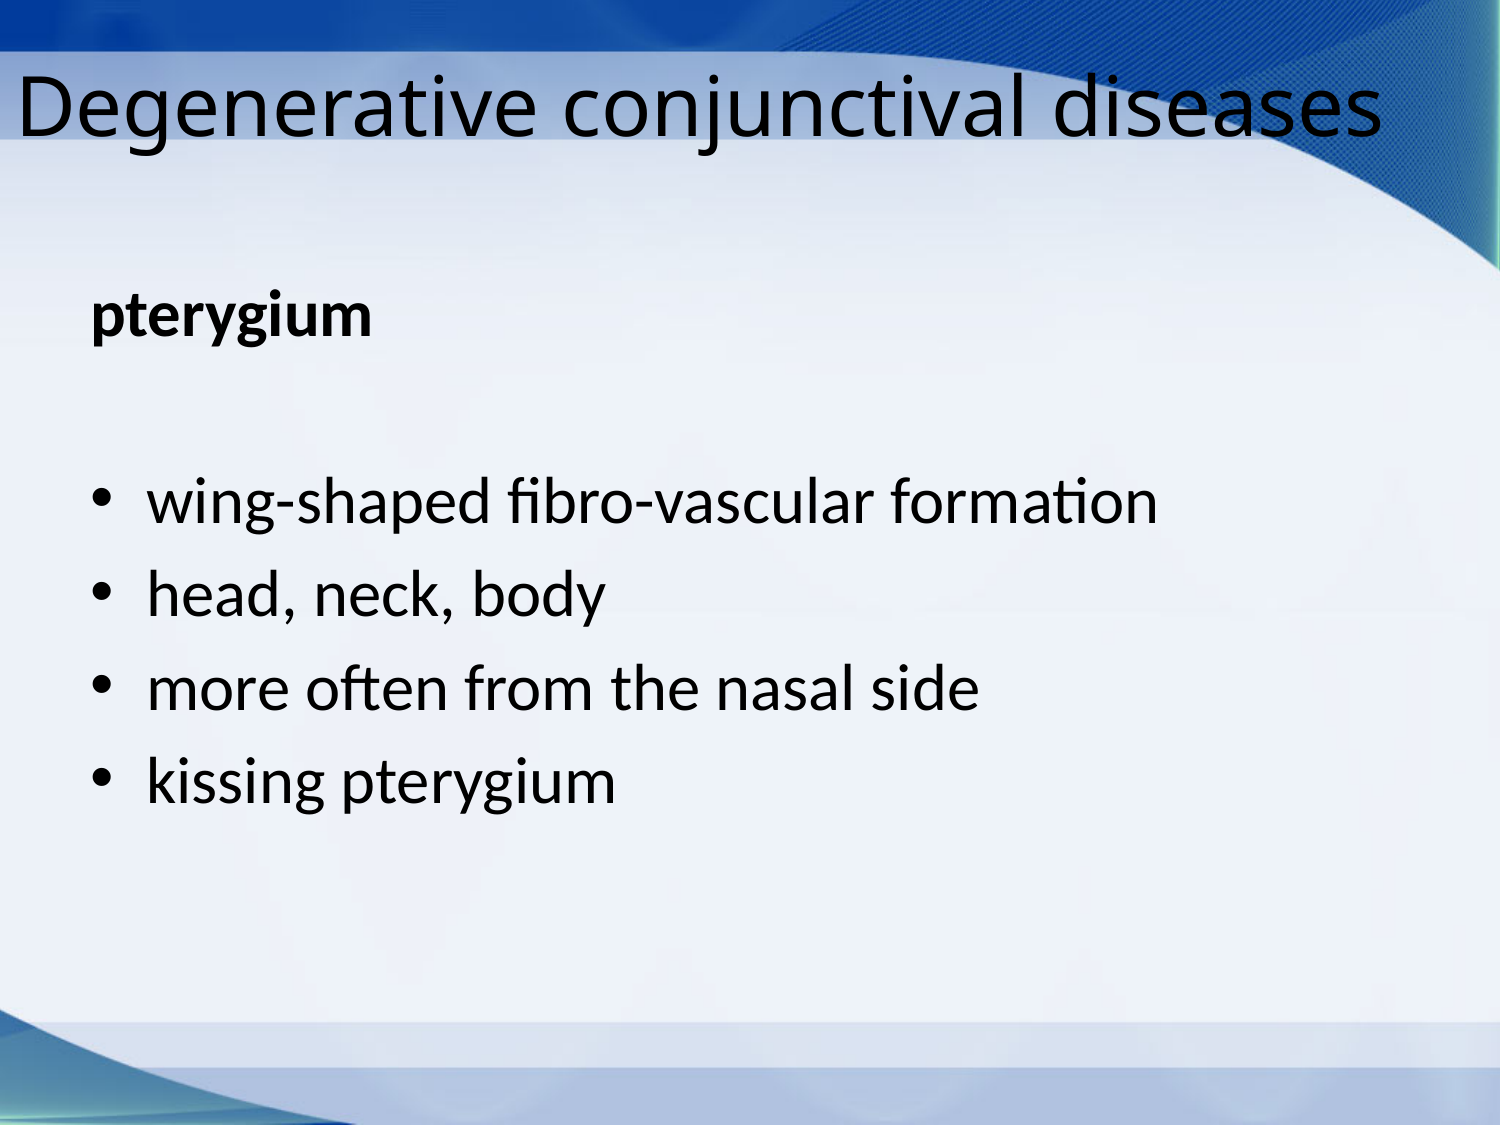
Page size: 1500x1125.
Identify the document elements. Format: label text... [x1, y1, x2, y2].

picture [0, 0, 1500, 1125]
title Degenerative conjunctival diseases [0, 1, 1483, 205]
list pterygium wing-shaped fibro-vascular formation head, neck, body more often from the nasal side kissing pterygium [75, 262, 1425, 1005]
